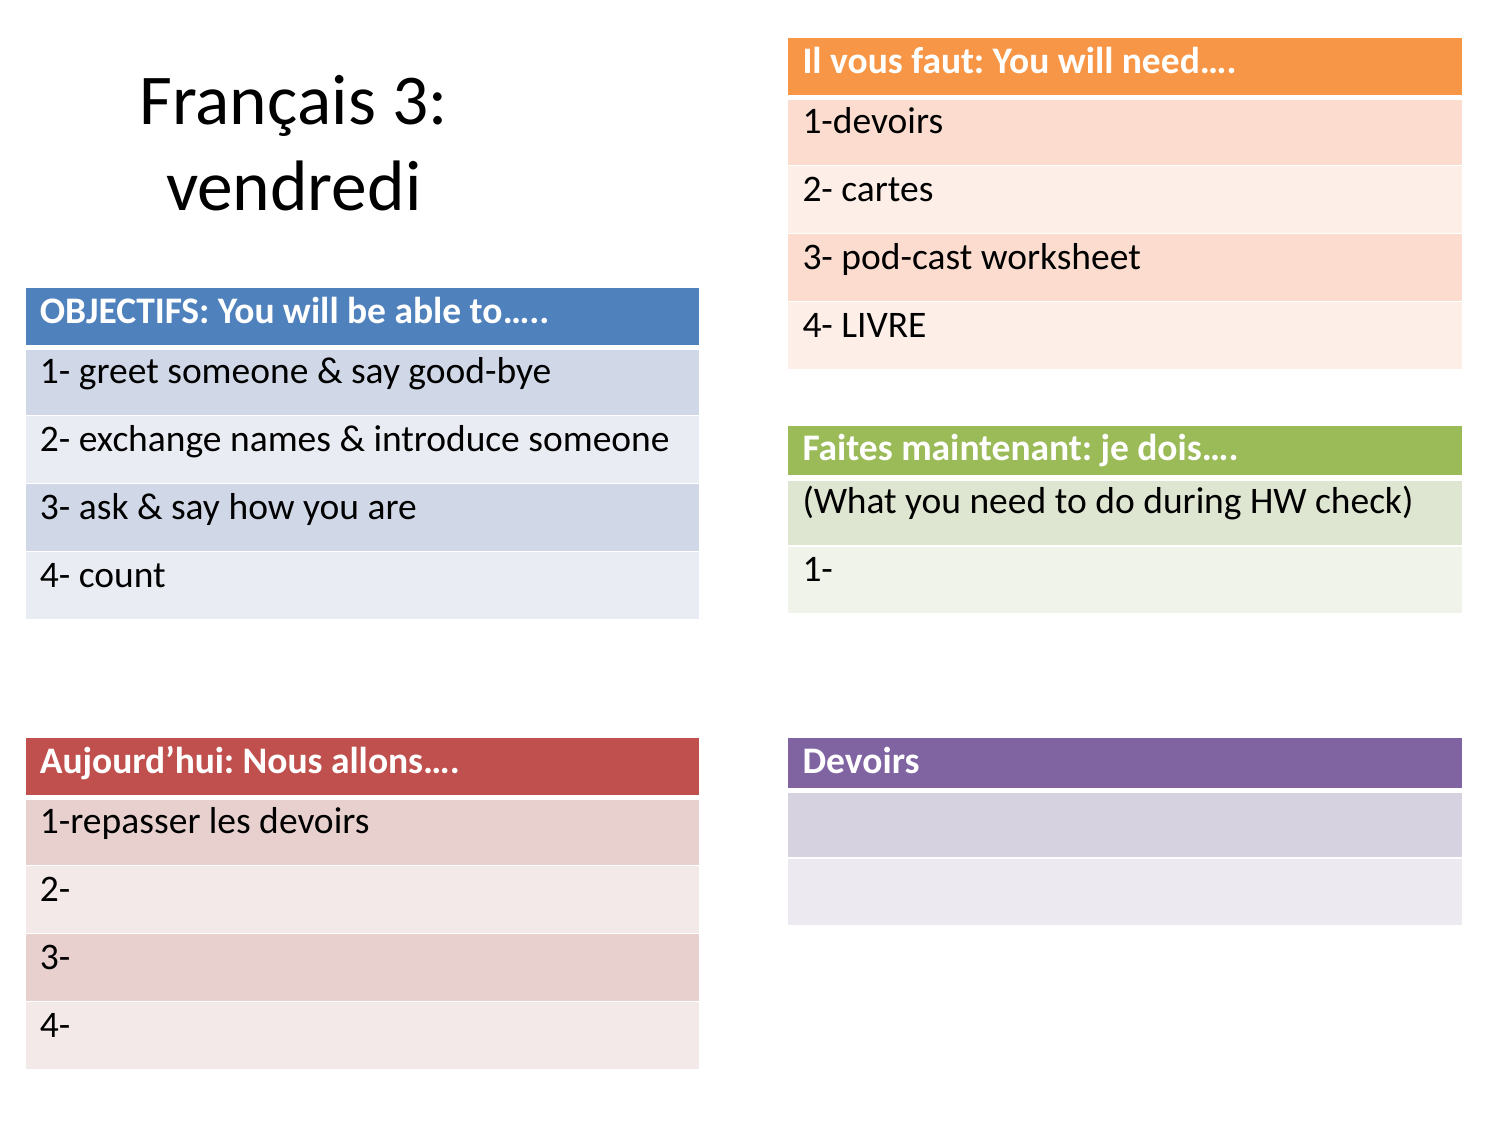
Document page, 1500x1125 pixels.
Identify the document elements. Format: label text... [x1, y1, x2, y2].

table_cell 1- [788, 547, 1462, 613]
table_cell 1- greet someone & say good-bye [26, 350, 699, 415]
table_header Faites maintenant: je dois…. [788, 426, 1462, 475]
table_cell 3- [26, 934, 699, 1001]
table_cell 2- cartes [788, 166, 1462, 233]
table_header Il vous faut: You will need…. [788, 38, 1462, 95]
title Français 3: vendredi [75, 45, 513, 233]
table_cell 4- LIVRE [788, 302, 1462, 369]
table_cell [788, 793, 1462, 857]
table_header Devoirs [788, 738, 1462, 788]
table_header Aujourd’hui: Nous allons…. [26, 738, 699, 795]
table_cell 4- count [26, 552, 699, 619]
table_cell 1-repasser les devoirs [26, 800, 699, 865]
table_cell 3- pod-cast worksheet [788, 234, 1462, 301]
table_cell [788, 859, 1462, 925]
table_cell 1-devoirs [788, 100, 1462, 165]
table_cell 3- ask & say how you are [26, 484, 699, 551]
table_cell (What you need to do during HW check) [788, 481, 1462, 545]
table_cell 4- [26, 1002, 699, 1069]
table_cell 2- exchange names & introduce someone [26, 416, 699, 483]
table_header OBJECTIFS: You will be able to….. [26, 288, 699, 345]
table_cell 2- [26, 866, 699, 933]
